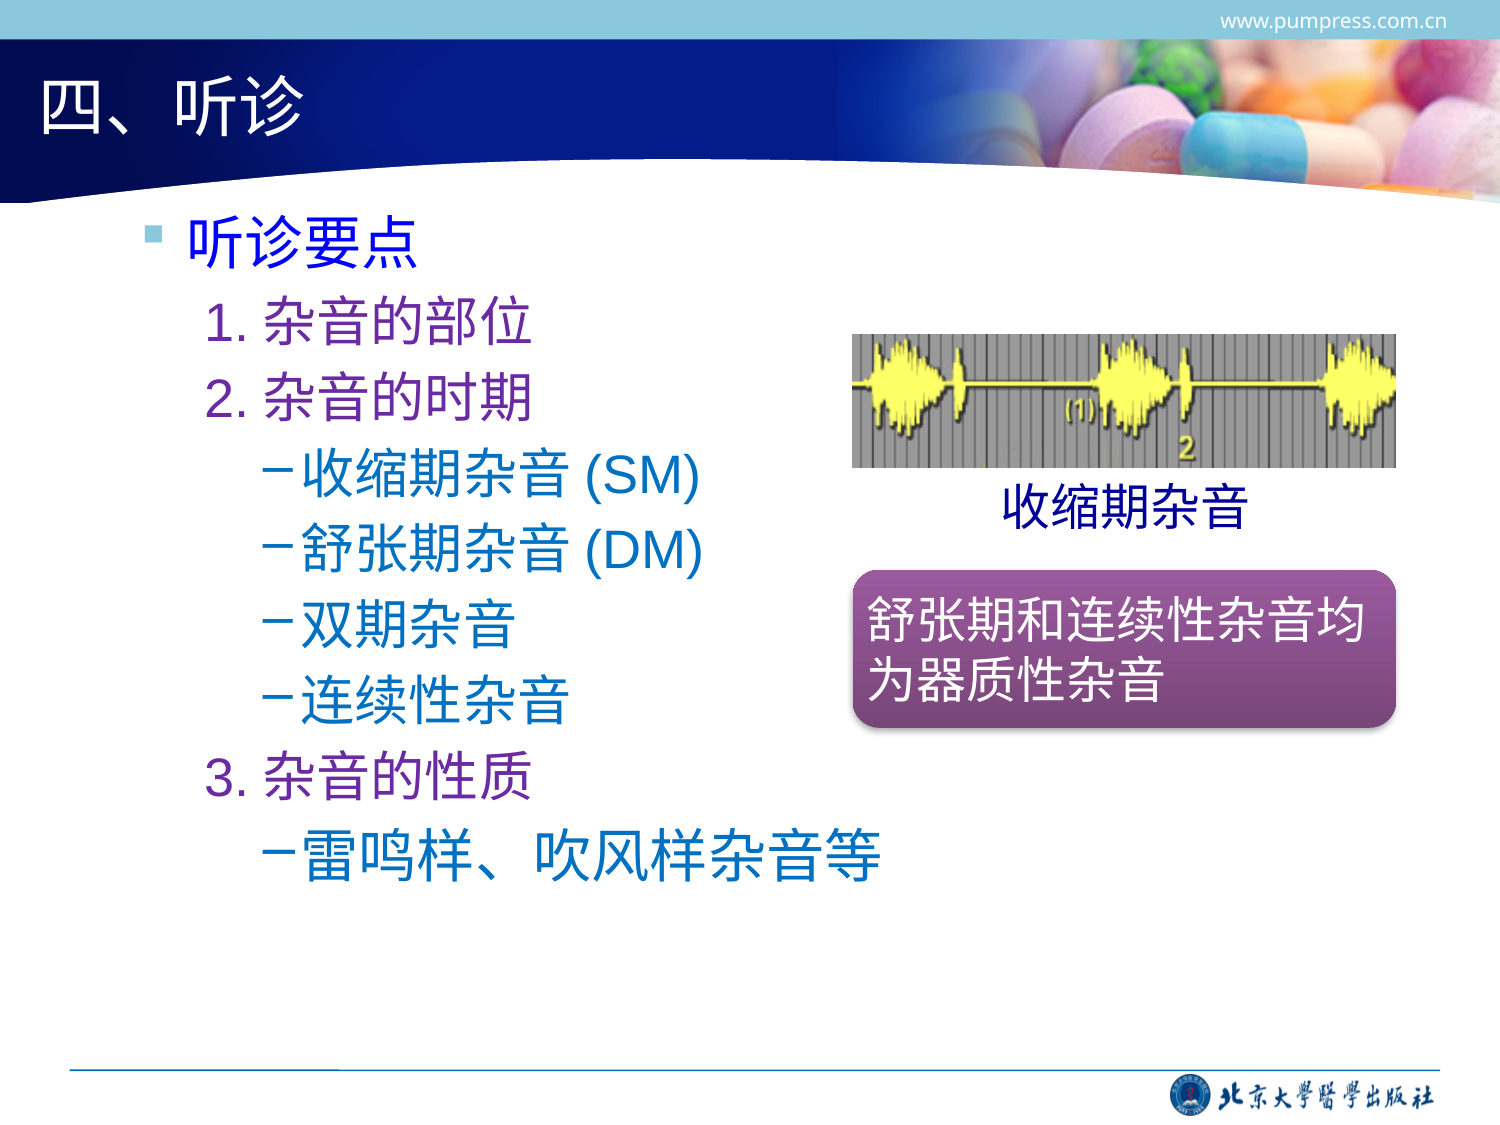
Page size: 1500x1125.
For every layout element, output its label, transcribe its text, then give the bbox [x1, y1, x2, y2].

slide_number www.pumpress.com.cn [1024, 0, 1463, 38]
picture [852, 334, 1397, 469]
picture [1170, 1074, 1436, 1118]
title 四、听诊 [23, 58, 1349, 152]
picture [0, 40, 1500, 203]
text_box 收缩期杂音 [986, 476, 1339, 543]
text_box 舒张期和连续性杂音均为器质性杂音 [852, 570, 1397, 728]
list 听诊要点 1.杂音的部位 2.杂音的时期 收缩期杂音(SM) 舒张期杂音(DM) 双期杂音 连续性杂音 3.杂音的性质 雷鸣样、吹风样杂音等 [49, 198, 1463, 1026]
